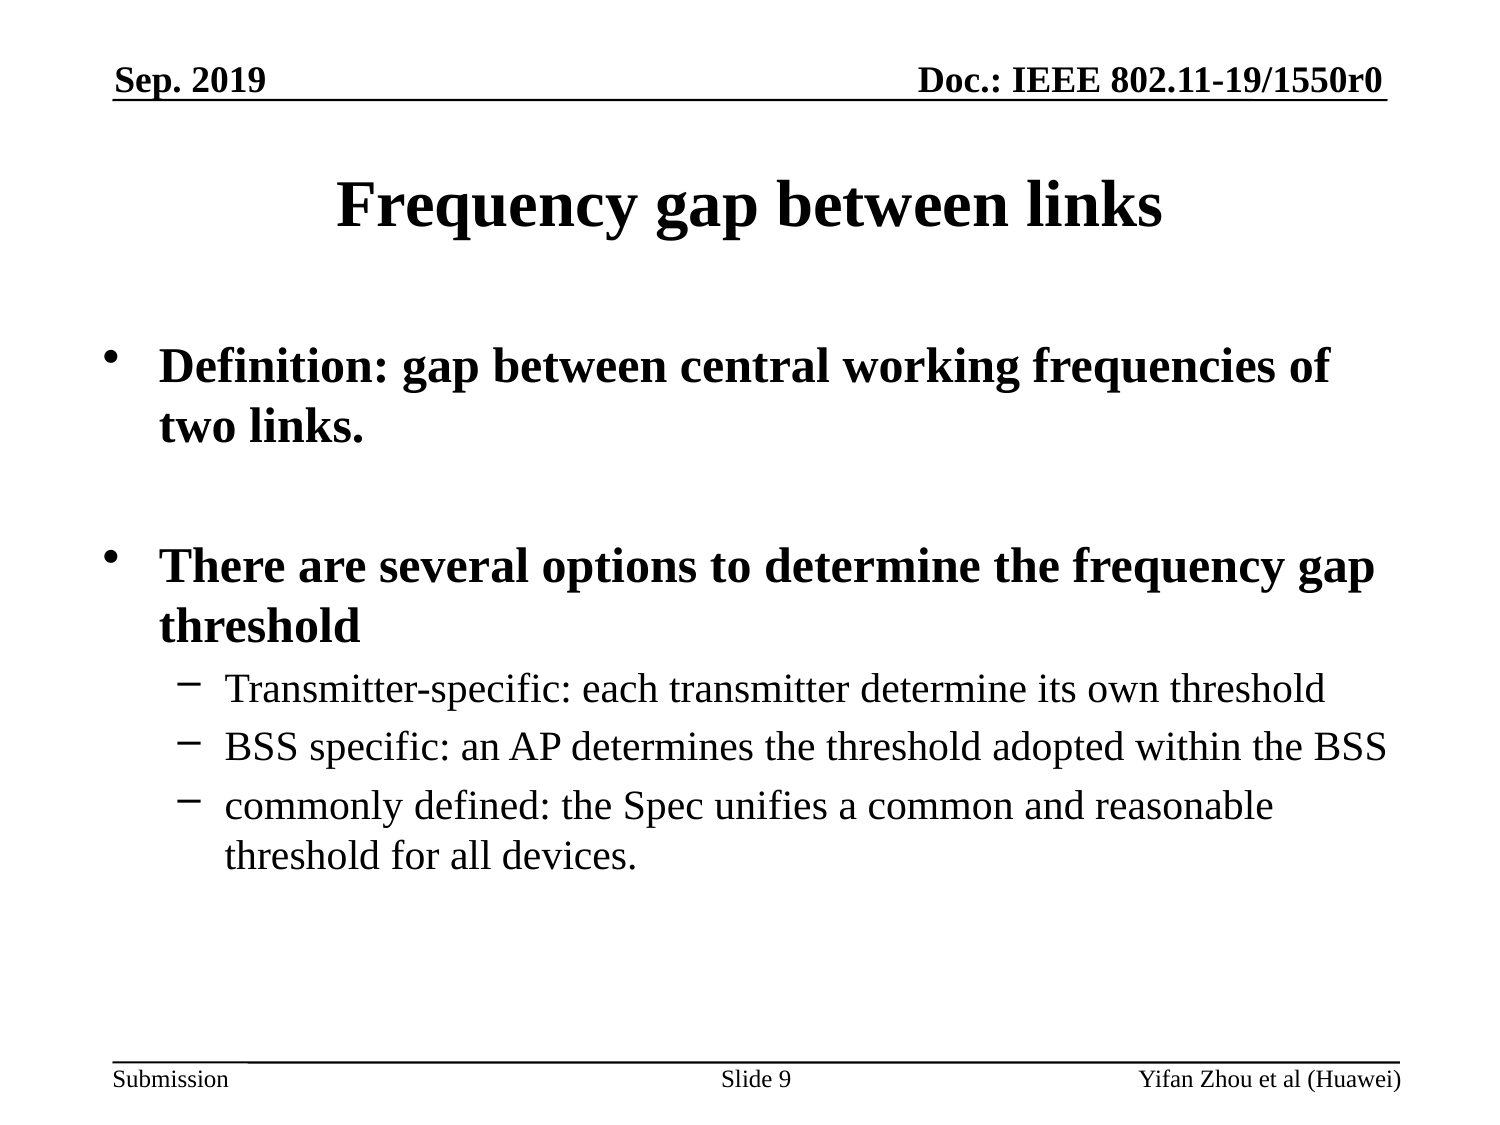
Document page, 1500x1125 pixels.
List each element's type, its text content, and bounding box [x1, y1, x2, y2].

slide_number Slide 9 [712, 1061, 800, 1093]
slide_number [114, 54, 269, 101]
title Frequency gap between links [112, 112, 1388, 288]
footer Yifan Zhou et al (Huawei) [1134, 1061, 1402, 1093]
list Definition: gap between central working frequencies of two links. There are several options to determine the frequency gap threshold Transmitter-specific: each transmitter determine its own threshold BSS specific: an AP determines the threshold adopted within the BSS commonly defined: the Spec unifies a common and reasonable threshold for all devices. [87, 324, 1413, 1001]
